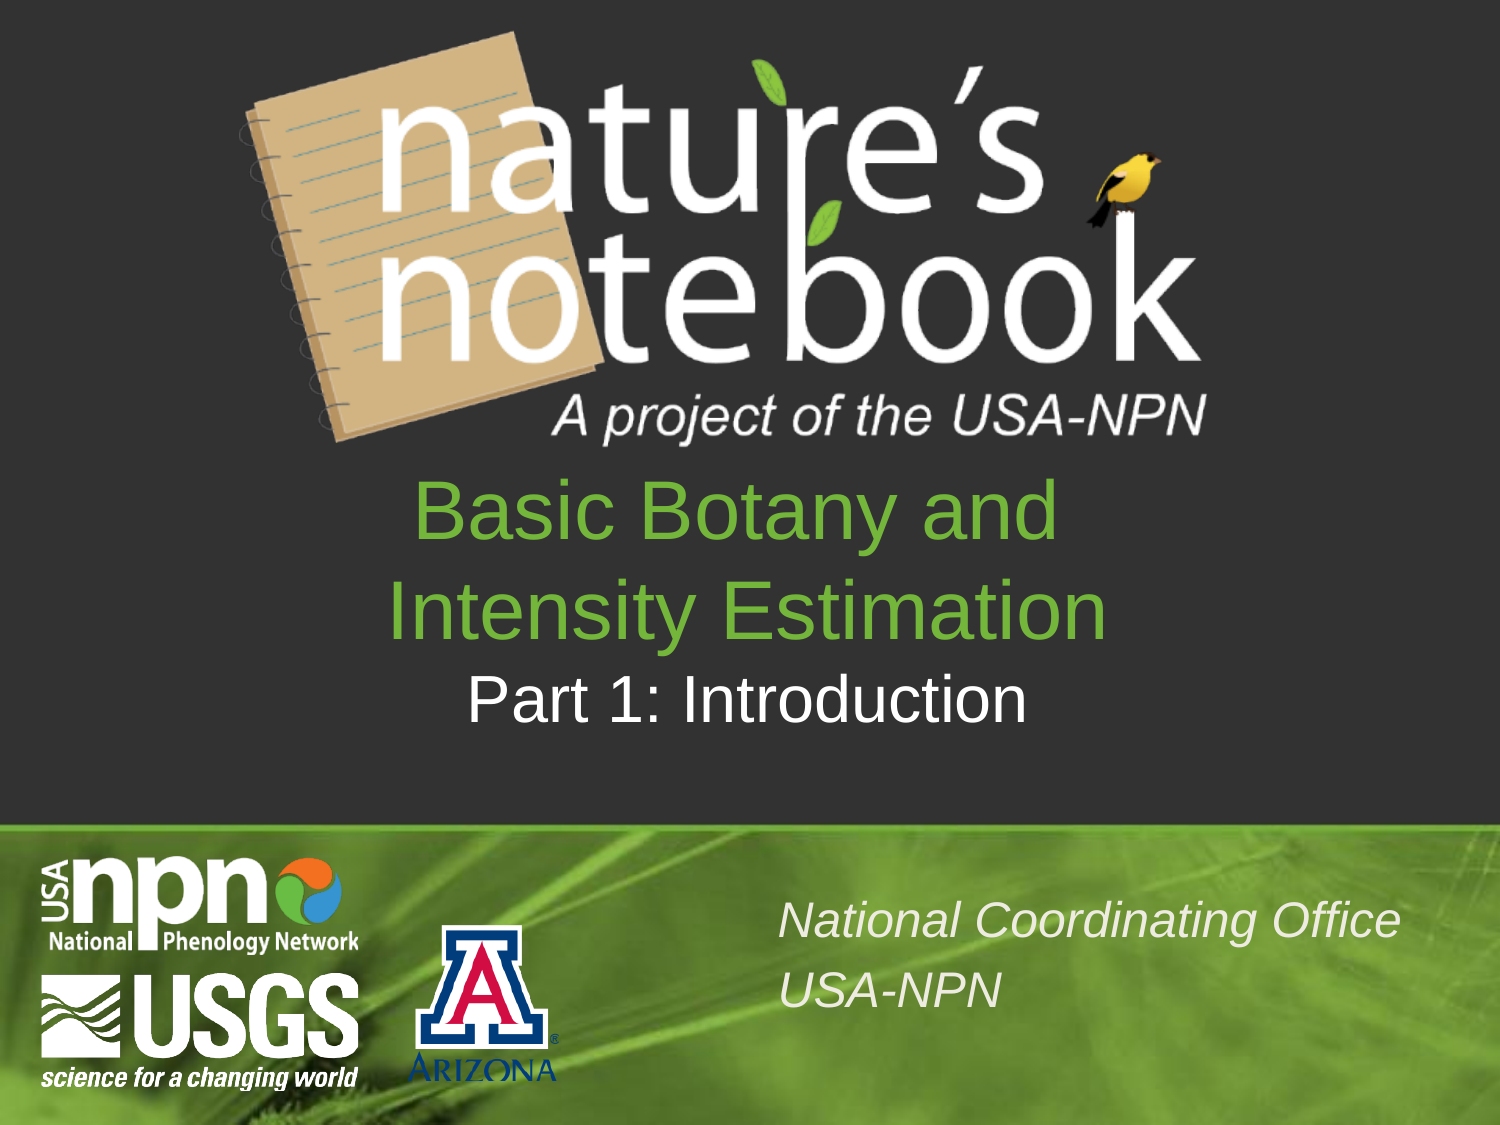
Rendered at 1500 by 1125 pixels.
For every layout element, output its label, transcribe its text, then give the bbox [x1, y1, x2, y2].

text_box Basic Botany and Intensity Estimation Part 1: Introduction [236, 448, 1260, 744]
text_box National Coordinating Office USA-NPN [762, 879, 1500, 1081]
picture [0, 0, 1500, 1125]
